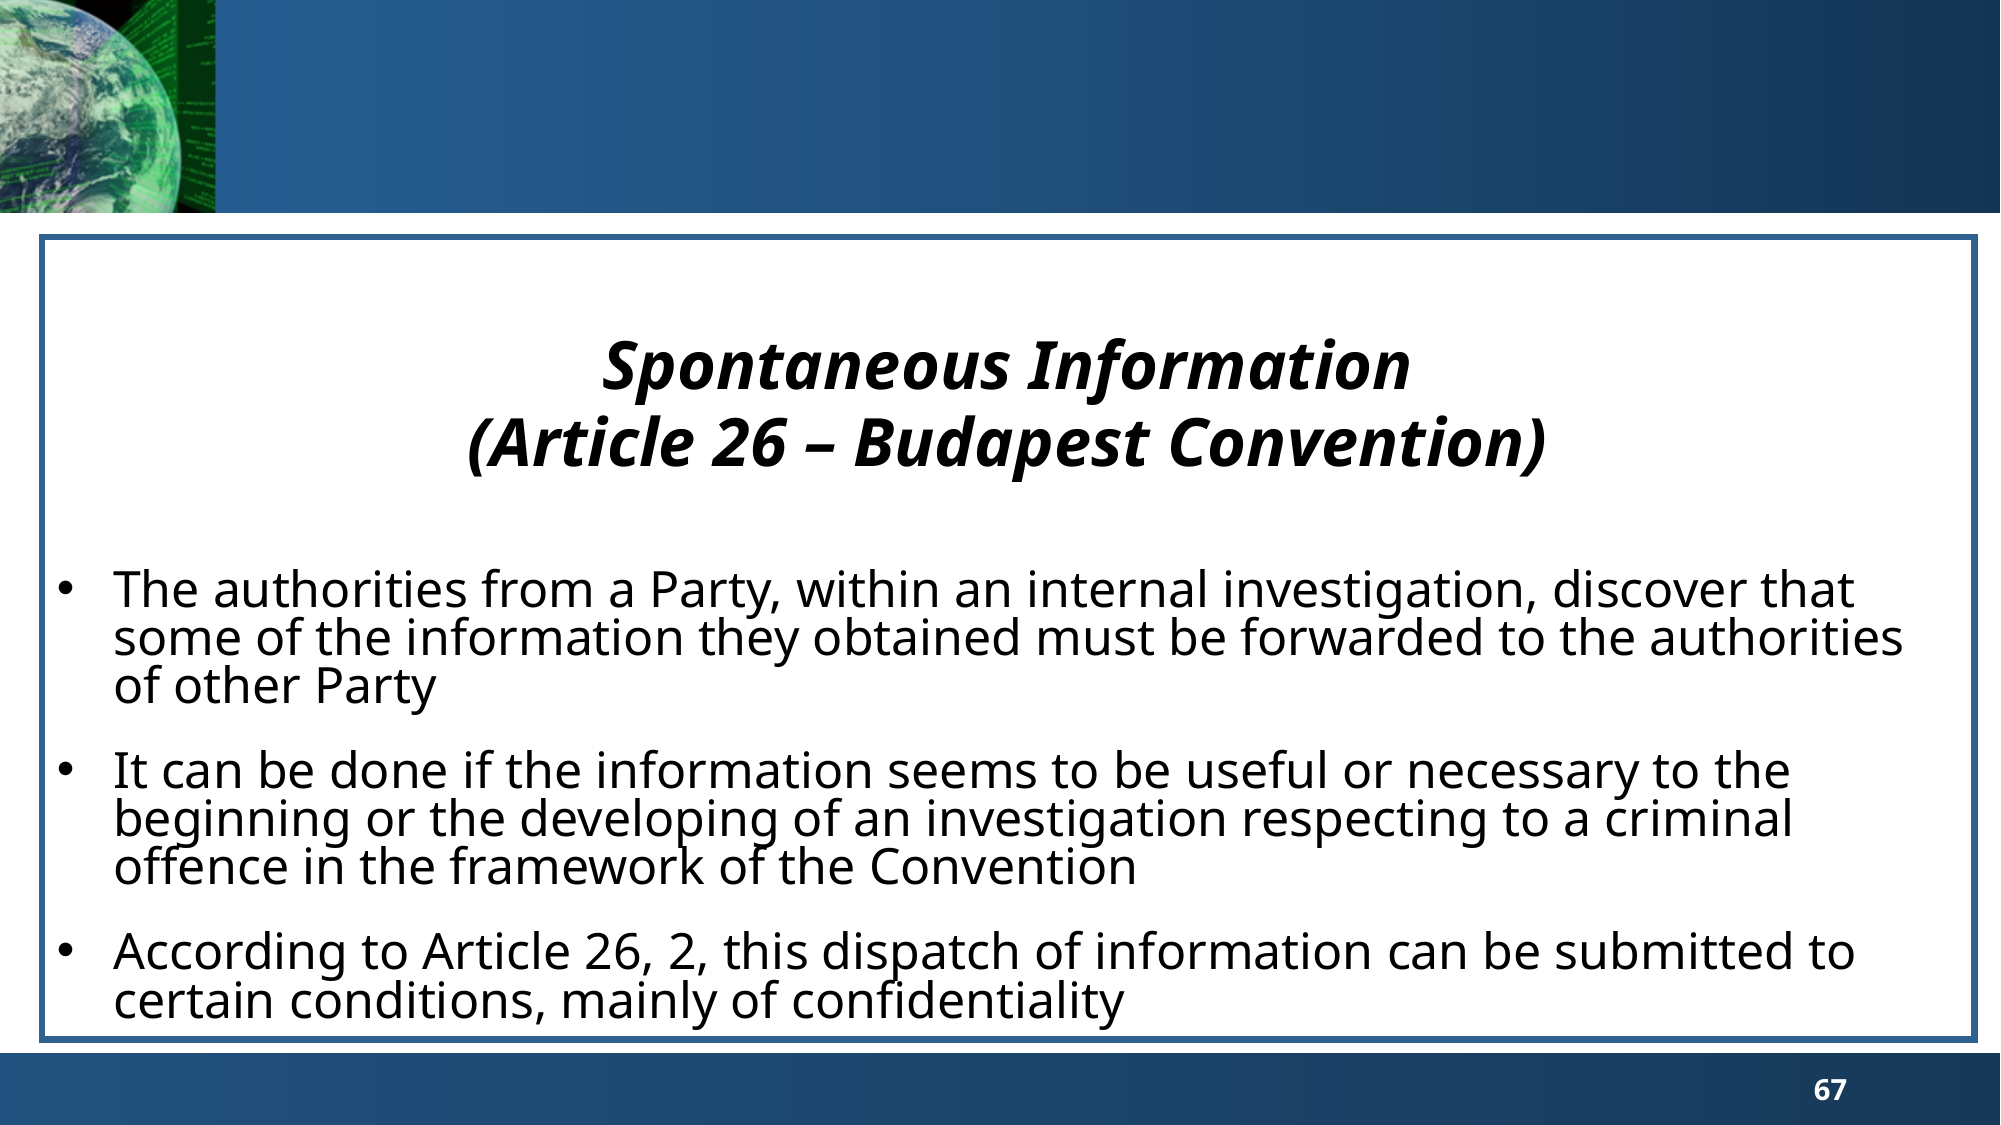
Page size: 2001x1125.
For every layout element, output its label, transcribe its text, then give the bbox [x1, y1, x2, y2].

picture [0, 0, 2000, 213]
text_box Spontaneous Information (Article 26 – Budapest Convention) The authorities from a Party, within an internal investigation, discover that some of the information they obtained must be forwarded to the authorities of other Party It can be done if the information seems to be useful or necessary to the beginning or the developing of an investigation respecting to a criminal offence in the framework of the Convention According to Article 26, 2, this dispatch of information can be submitted to certain conditions, mainly of confidentiality [41, 237, 1975, 1040]
slide_number 67 [1412, 1061, 1863, 1121]
